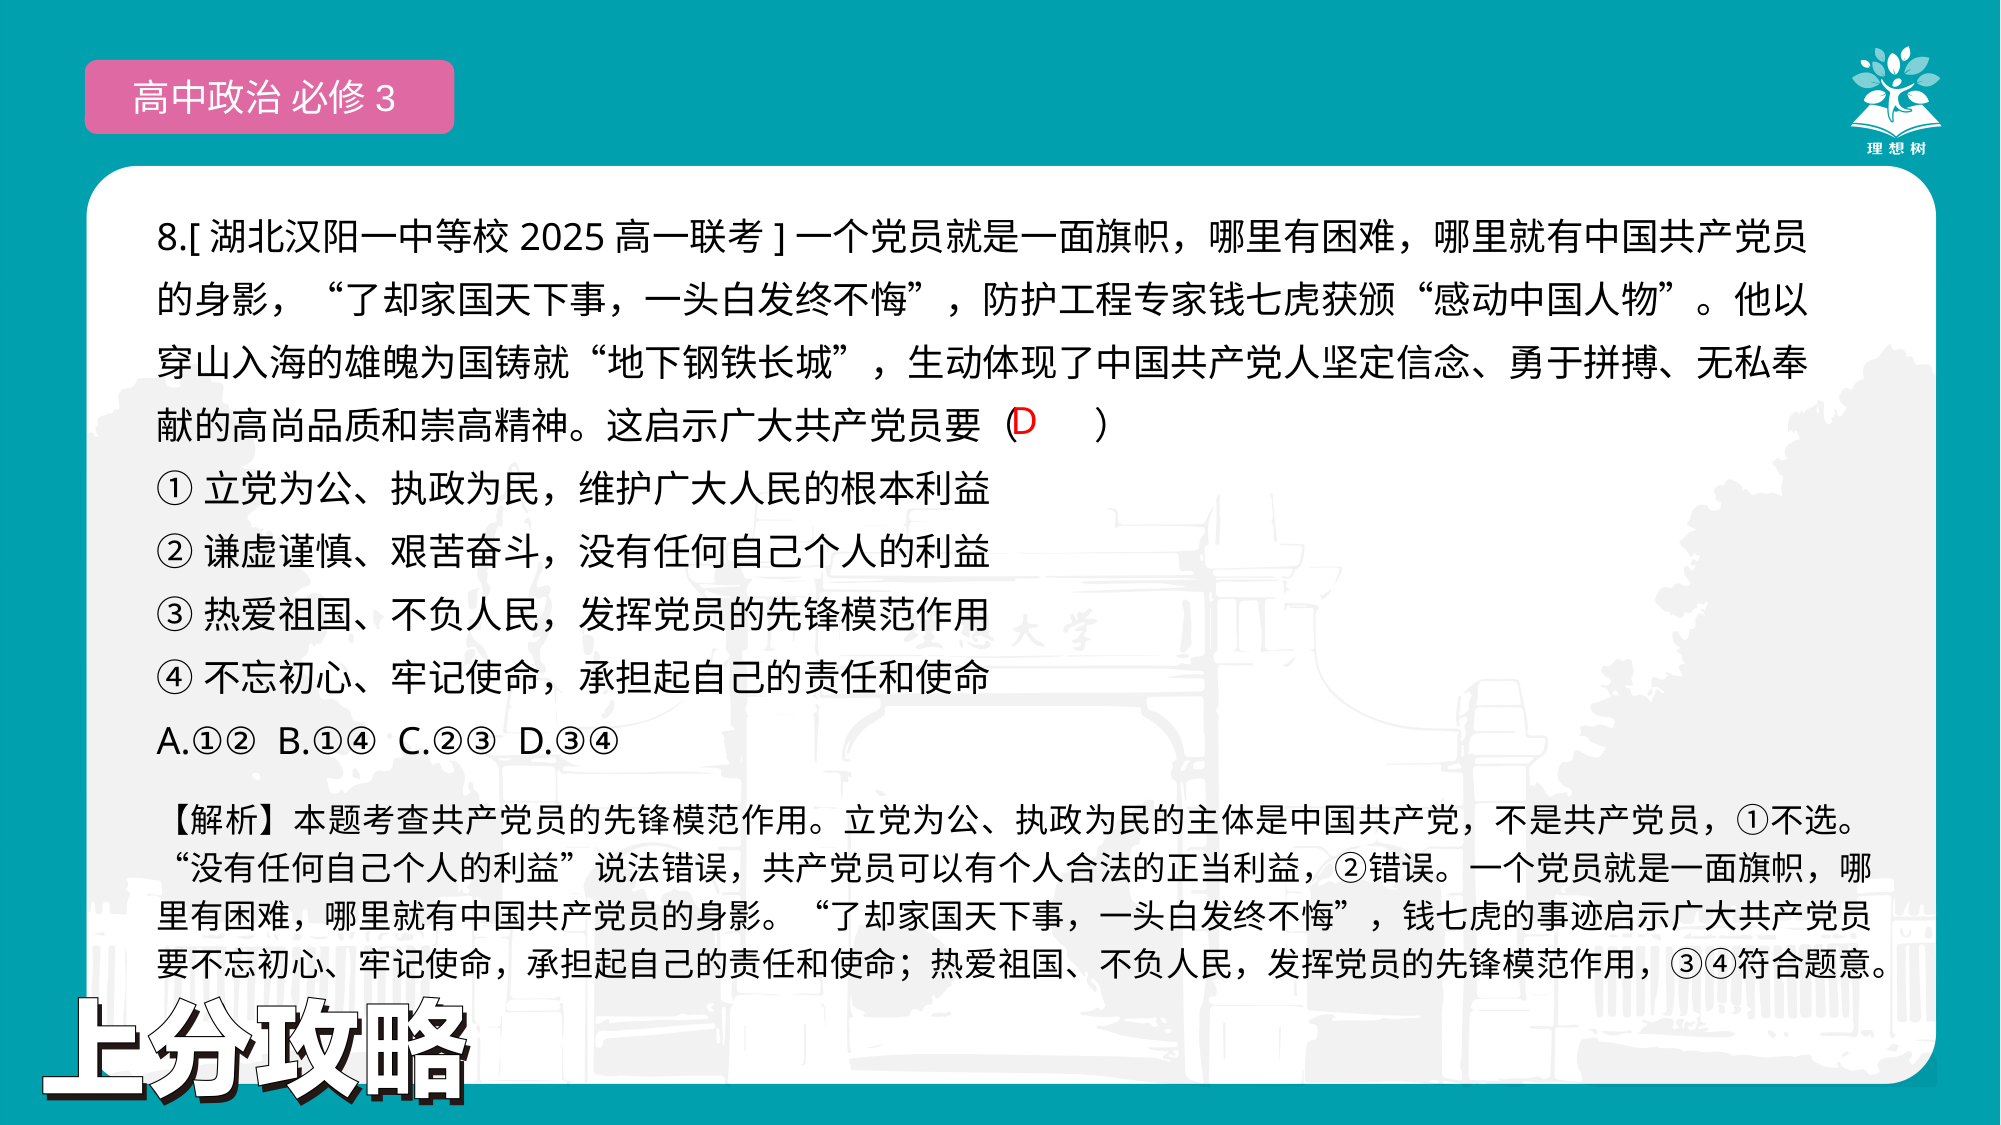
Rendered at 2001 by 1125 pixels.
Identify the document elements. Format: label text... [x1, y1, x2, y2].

picture [0, 0, 2001, 1125]
text_box 8.[湖北汉阳一中等校2025高一联考]一个党员就是一面旗帜，哪里有困难，哪里就有中国共产党员的身影，“了却家国天下事，一头白发终不悔”，防护工程专家钱七虎获颁“感动中国人物”。他以穿山入海的雄魄为国铸就“地下钢铁长城”，生动体现了中国共产党人坚定信念、勇于拼搏、无私奉献的高尚品质和崇高精神。这启示广大共产党员要（ ） ①立党为公、执政为民，维护广大人民的根本利益 ②谦虚谨慎、艰苦奋斗，没有任何自己个人的利益 ③热爱祖国、不负人民，发挥党员的先锋模范作用 ④不忘初心、牢记使命，承担起自己的责任和使命 A.①② B.①④ C.②③ D.③④ [141, 187, 1824, 770]
text_box D [995, 367, 1107, 450]
text_box 【解析】本题考查共产党员的先锋模范作用。立党为公、执政为民的主体是中国共产党，不是共产党员，①不选。“没有任何自己个人的利益”说法错误，共产党员可以有个人合法的正当利益，②错误。一个党员就是一面旗帜，哪里有困难，哪里就有中国共产党员的身影。“了却家国天下事，一头白发终不悔”，钱七虎的事迹启示广大共产党员要不忘初心、牢记使命，承担起自己的责任和使命；热爱祖国、不负人民，发挥党员的先锋模范作用，③④符合题意。 [141, 784, 1888, 991]
text_box 高中政治 必修3 [83, 58, 456, 135]
